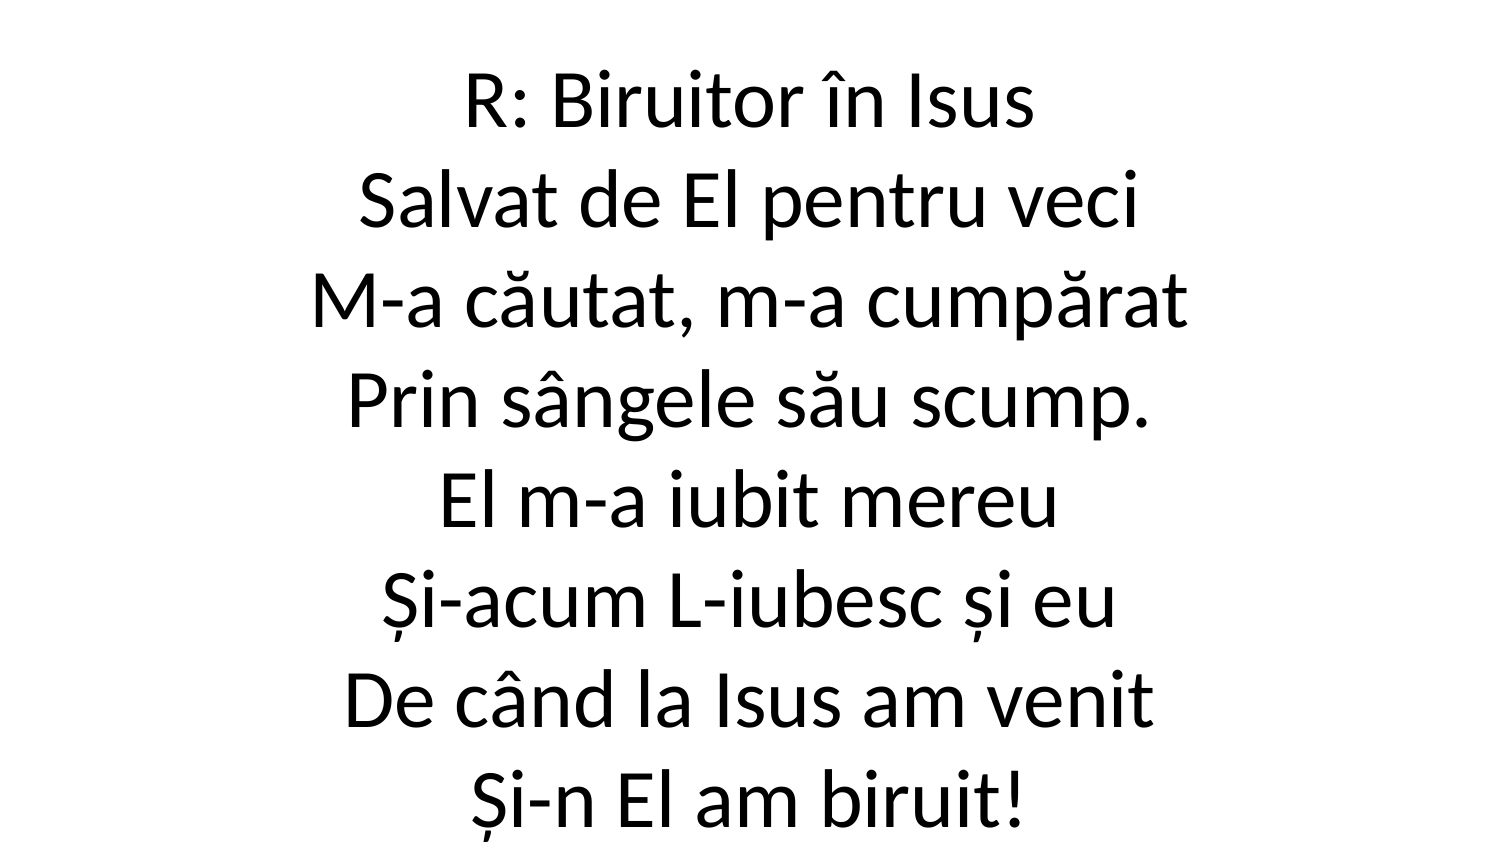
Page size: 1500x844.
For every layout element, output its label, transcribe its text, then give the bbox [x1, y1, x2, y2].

text_box R: Biruitor în Isus Salvat de El pentru veci M-a căutat, m-a cumpărat Prin sângele său scump. El m-a iubit mereu Și-acum L-iubesc și eu De când la Isus am venit Și-n El am biruit! [294, 0, 1206, 844]
